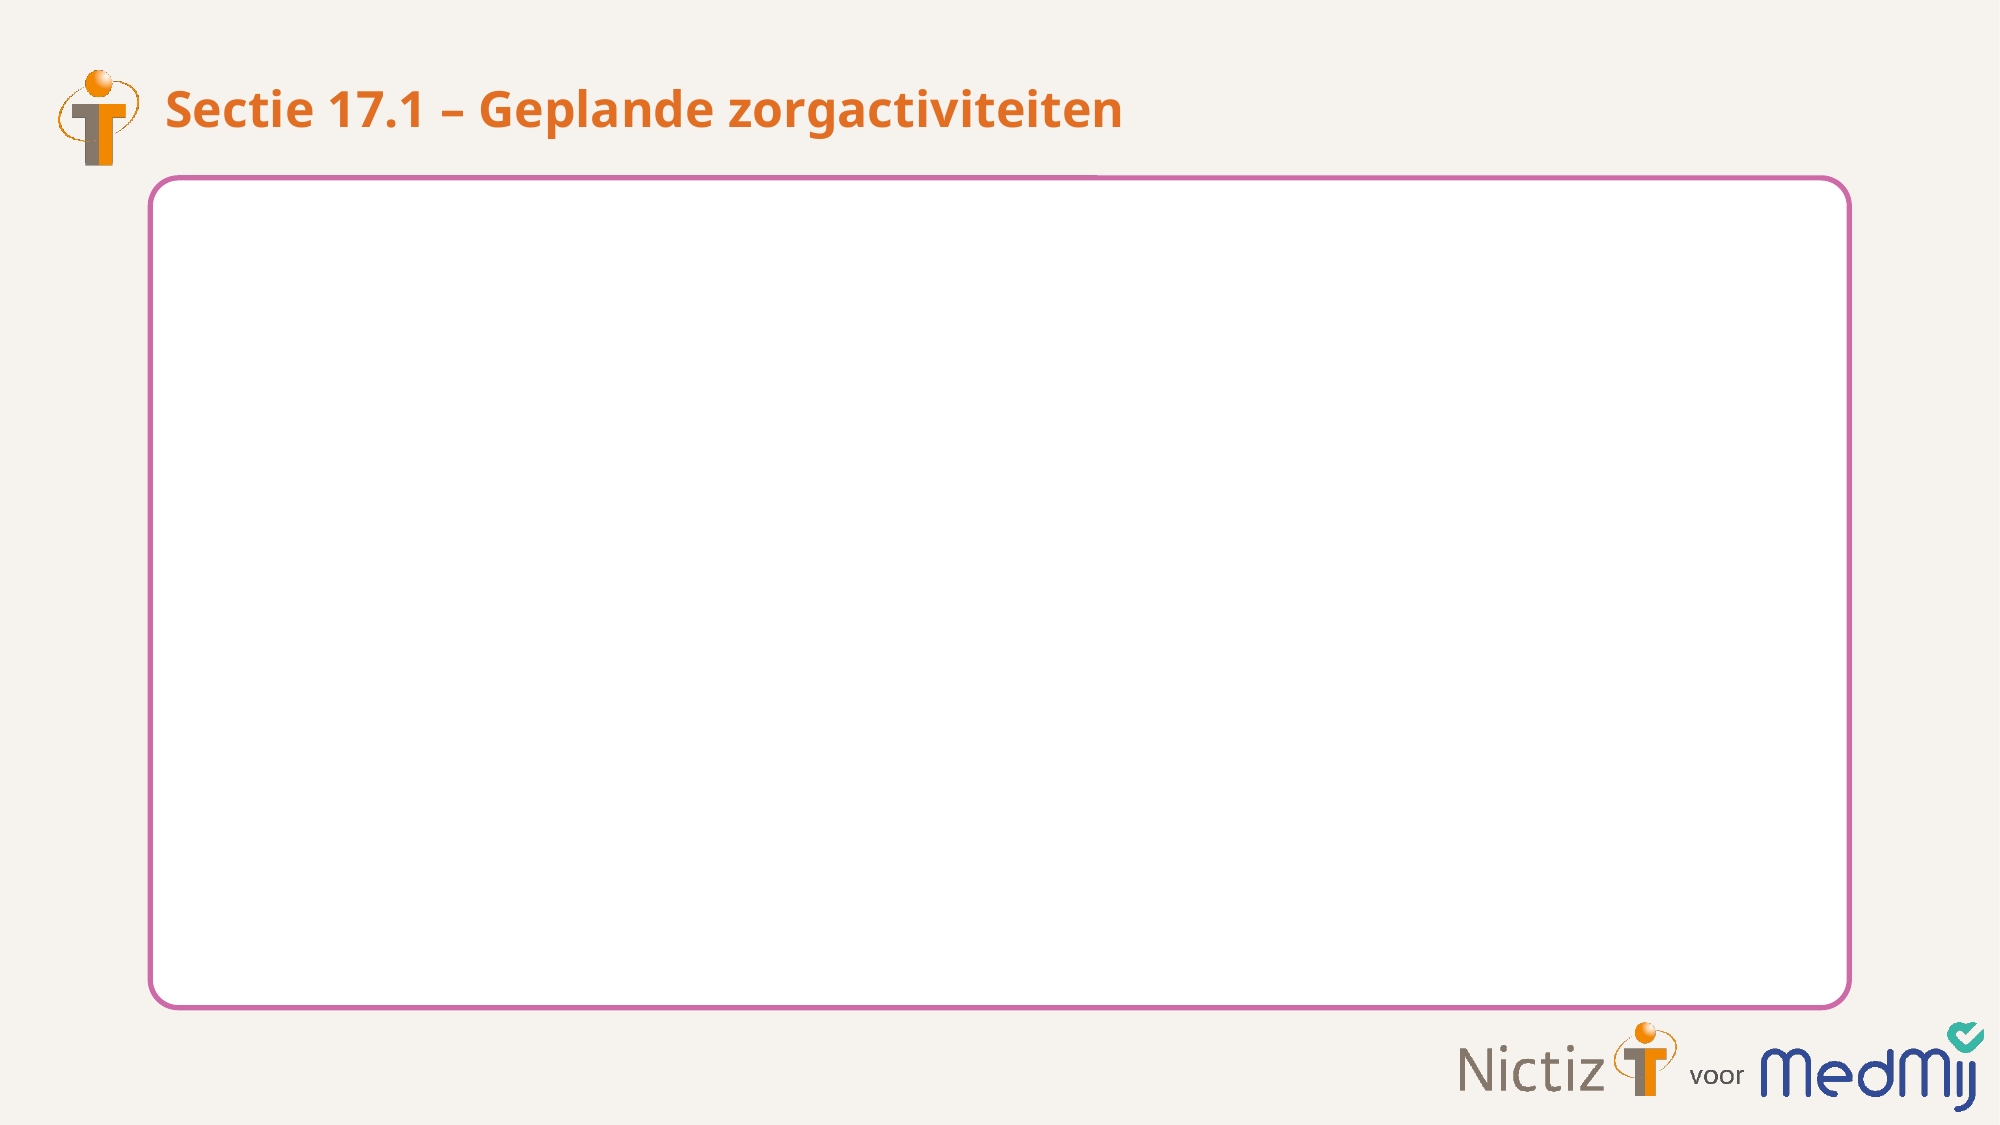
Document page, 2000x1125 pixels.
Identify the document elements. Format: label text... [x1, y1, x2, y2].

picture [50, 66, 151, 187]
title Sectie 17.1 – Geplande zorgactiviteiten [150, 76, 1850, 165]
picture [1457, 1019, 1988, 1113]
